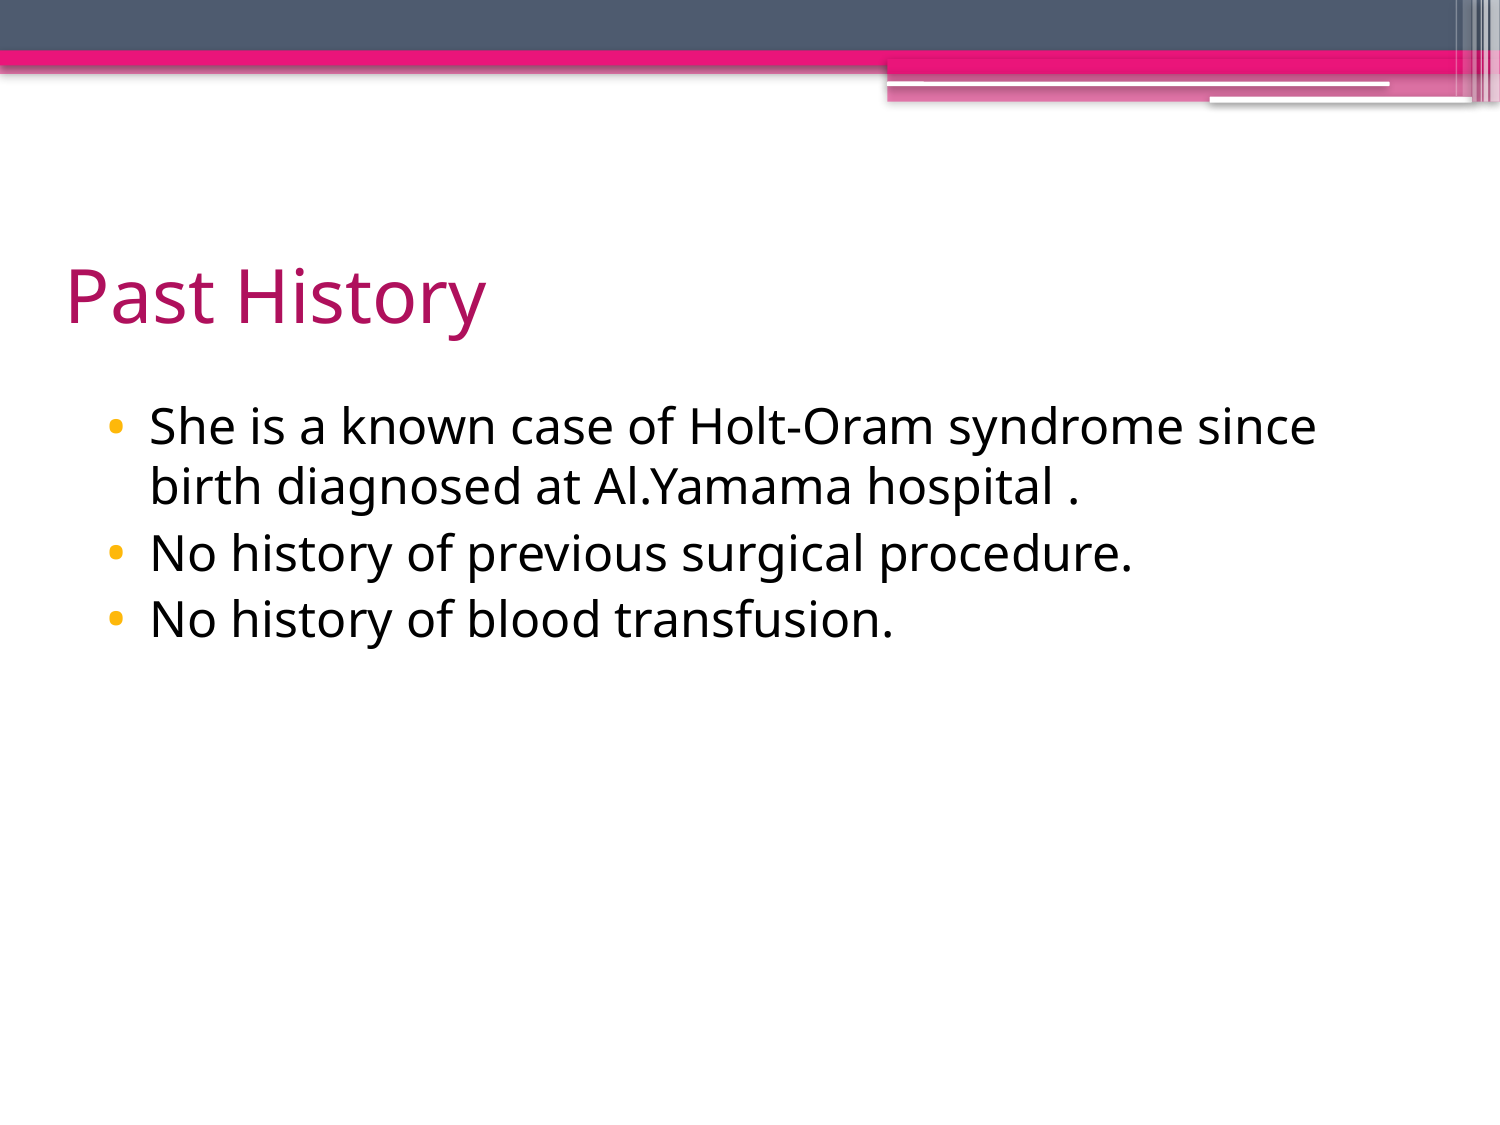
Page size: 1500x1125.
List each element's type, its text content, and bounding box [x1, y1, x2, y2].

title Past History [50, 224, 1400, 363]
list She is a known case of Holt-Oram syndrome since birth diagnosed at Al.Yamama hospital . No history of previous surgical procedure. No history of blood transfusion. [75, 387, 1425, 1079]
